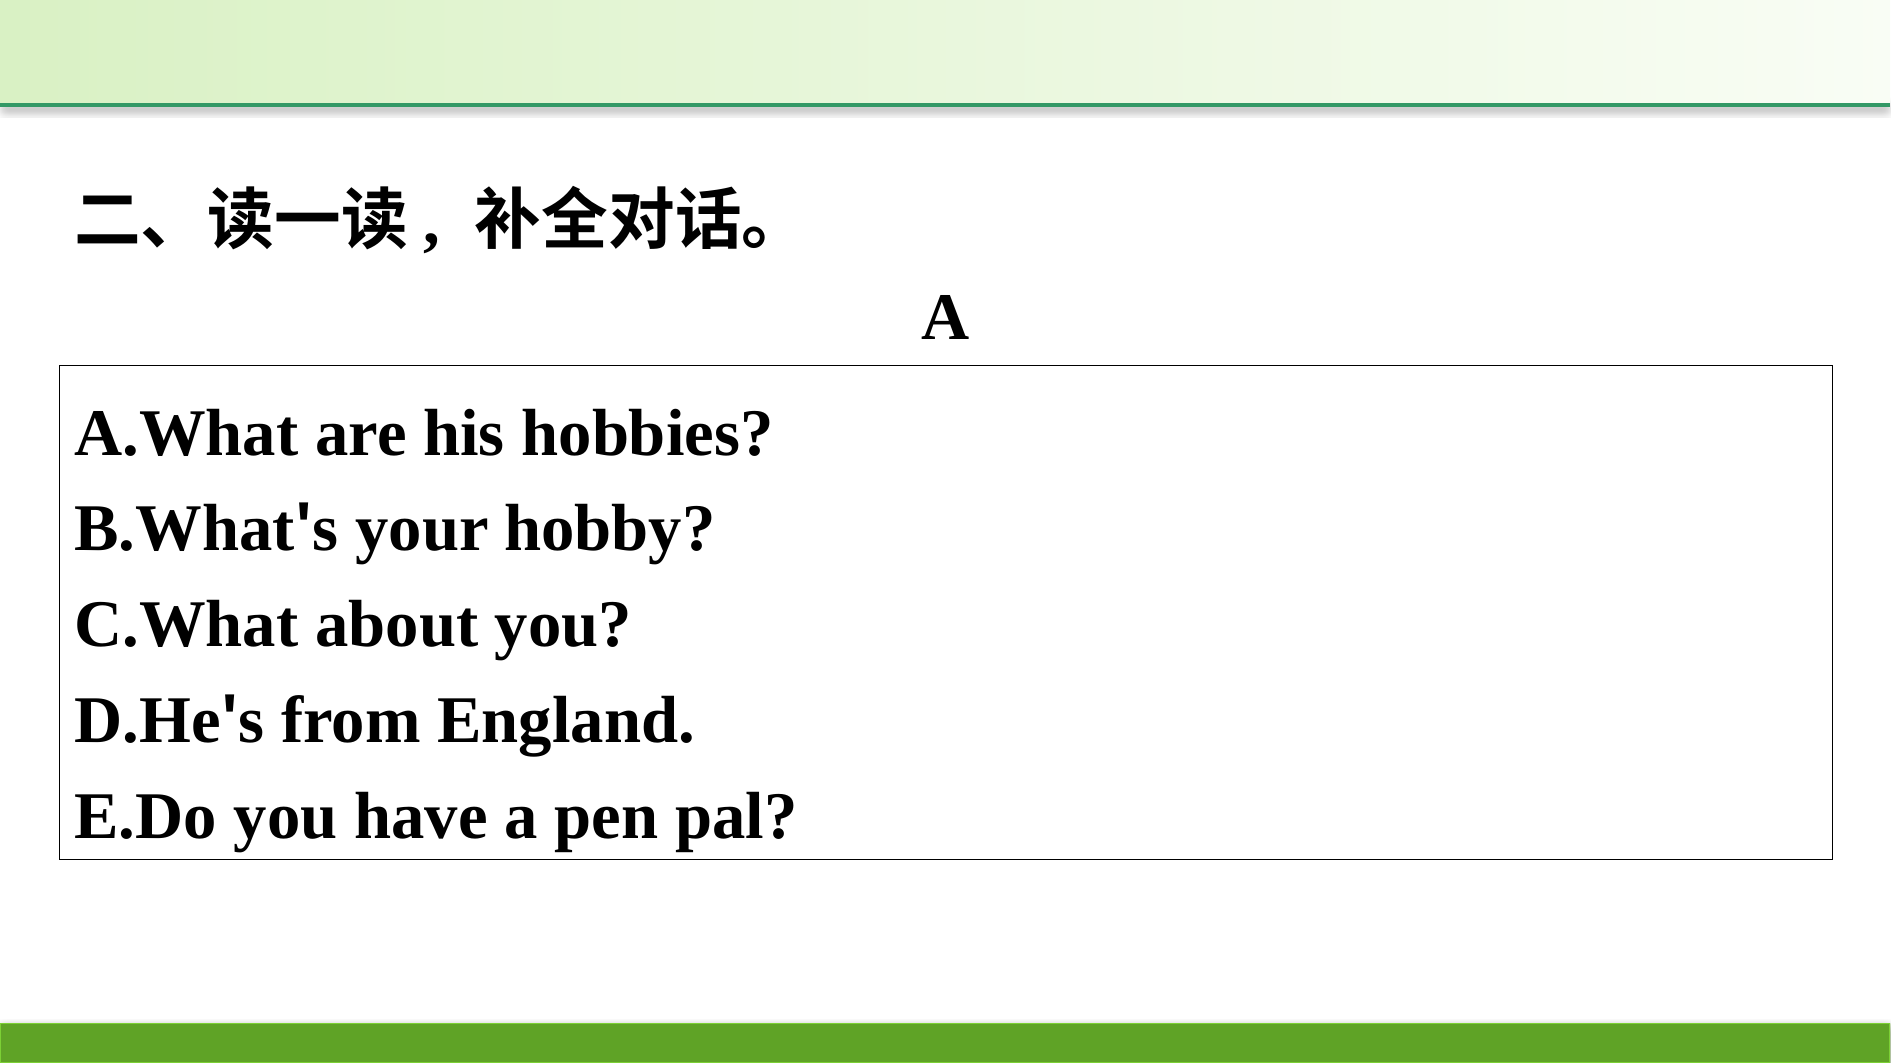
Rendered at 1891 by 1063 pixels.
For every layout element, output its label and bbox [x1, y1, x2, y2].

text_box [59, 153, 1833, 866]
